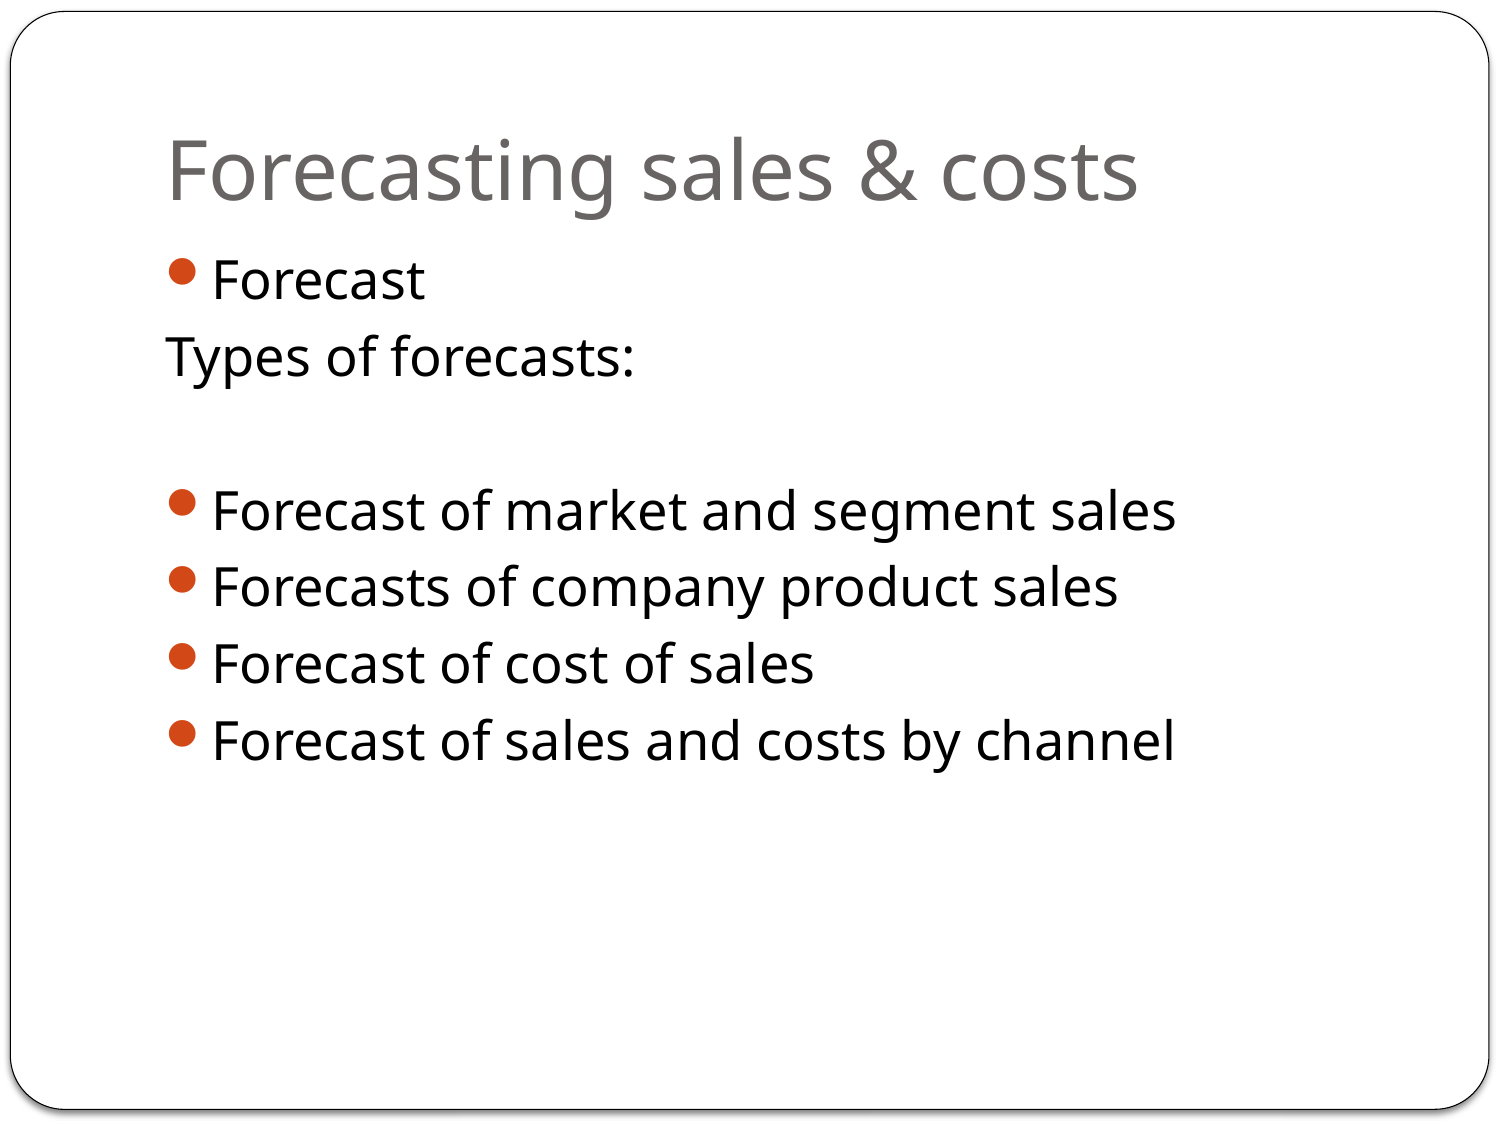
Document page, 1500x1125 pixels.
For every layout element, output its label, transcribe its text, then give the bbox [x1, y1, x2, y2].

list Forecast Types of forecasts: Forecast of market and segment sales Forecasts of company product sales Forecast of cost of sales Forecast of sales and costs by channel [149, 237, 1426, 988]
title Forecasting sales & costs [149, 44, 1426, 233]
